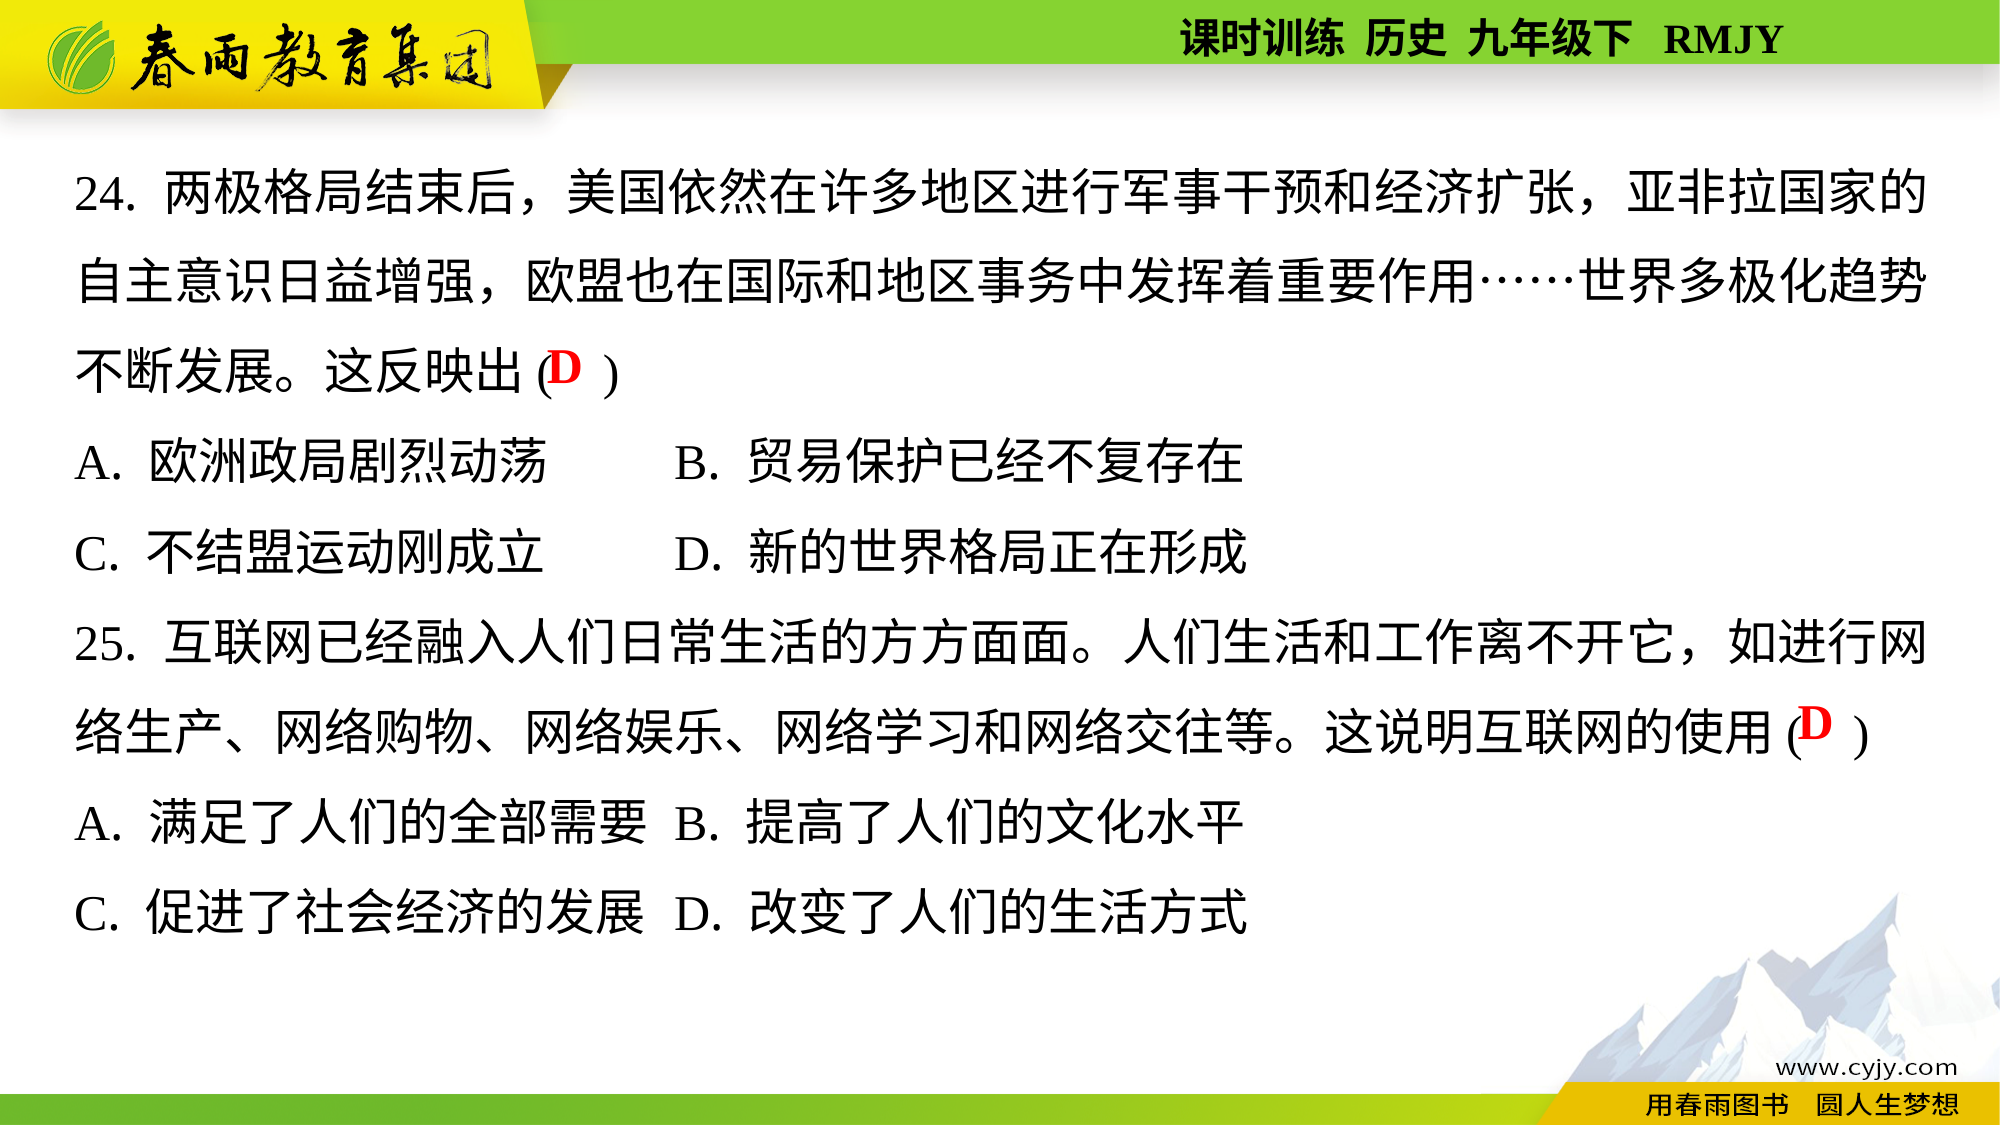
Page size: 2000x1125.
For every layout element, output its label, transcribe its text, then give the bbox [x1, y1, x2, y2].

picture [0, 0, 2000, 1125]
text_box D [532, 326, 598, 401]
list 24. 两极格局结束后，美国依然在许多地区进行军事干预和经济扩张，亚非拉国家的自主意识日益增强，欧盟也在国际和地区事务中发挥着重要作用……世界多极化趋势不断发展。这反映出( ) A. 欧洲政局剧烈动荡 B. 贸易保护已经不复存在 C. 不结盟运动刚成立 D. 新的世界格局正在形成 25. 互联网已经融入人们日常生活的方方面面。人们生活和工作离不开它，如进行网络生产、网络购物、网络娱乐、网络学习和网络交往等。这说明互联网的使用( ) A. 满足了人们的全部需要 B. 提高了人们的文化水平 C. 促进了社会经济的发展 D. 改变了人们的生活方式 [59, 122, 1944, 956]
text_box D [1782, 681, 1849, 757]
